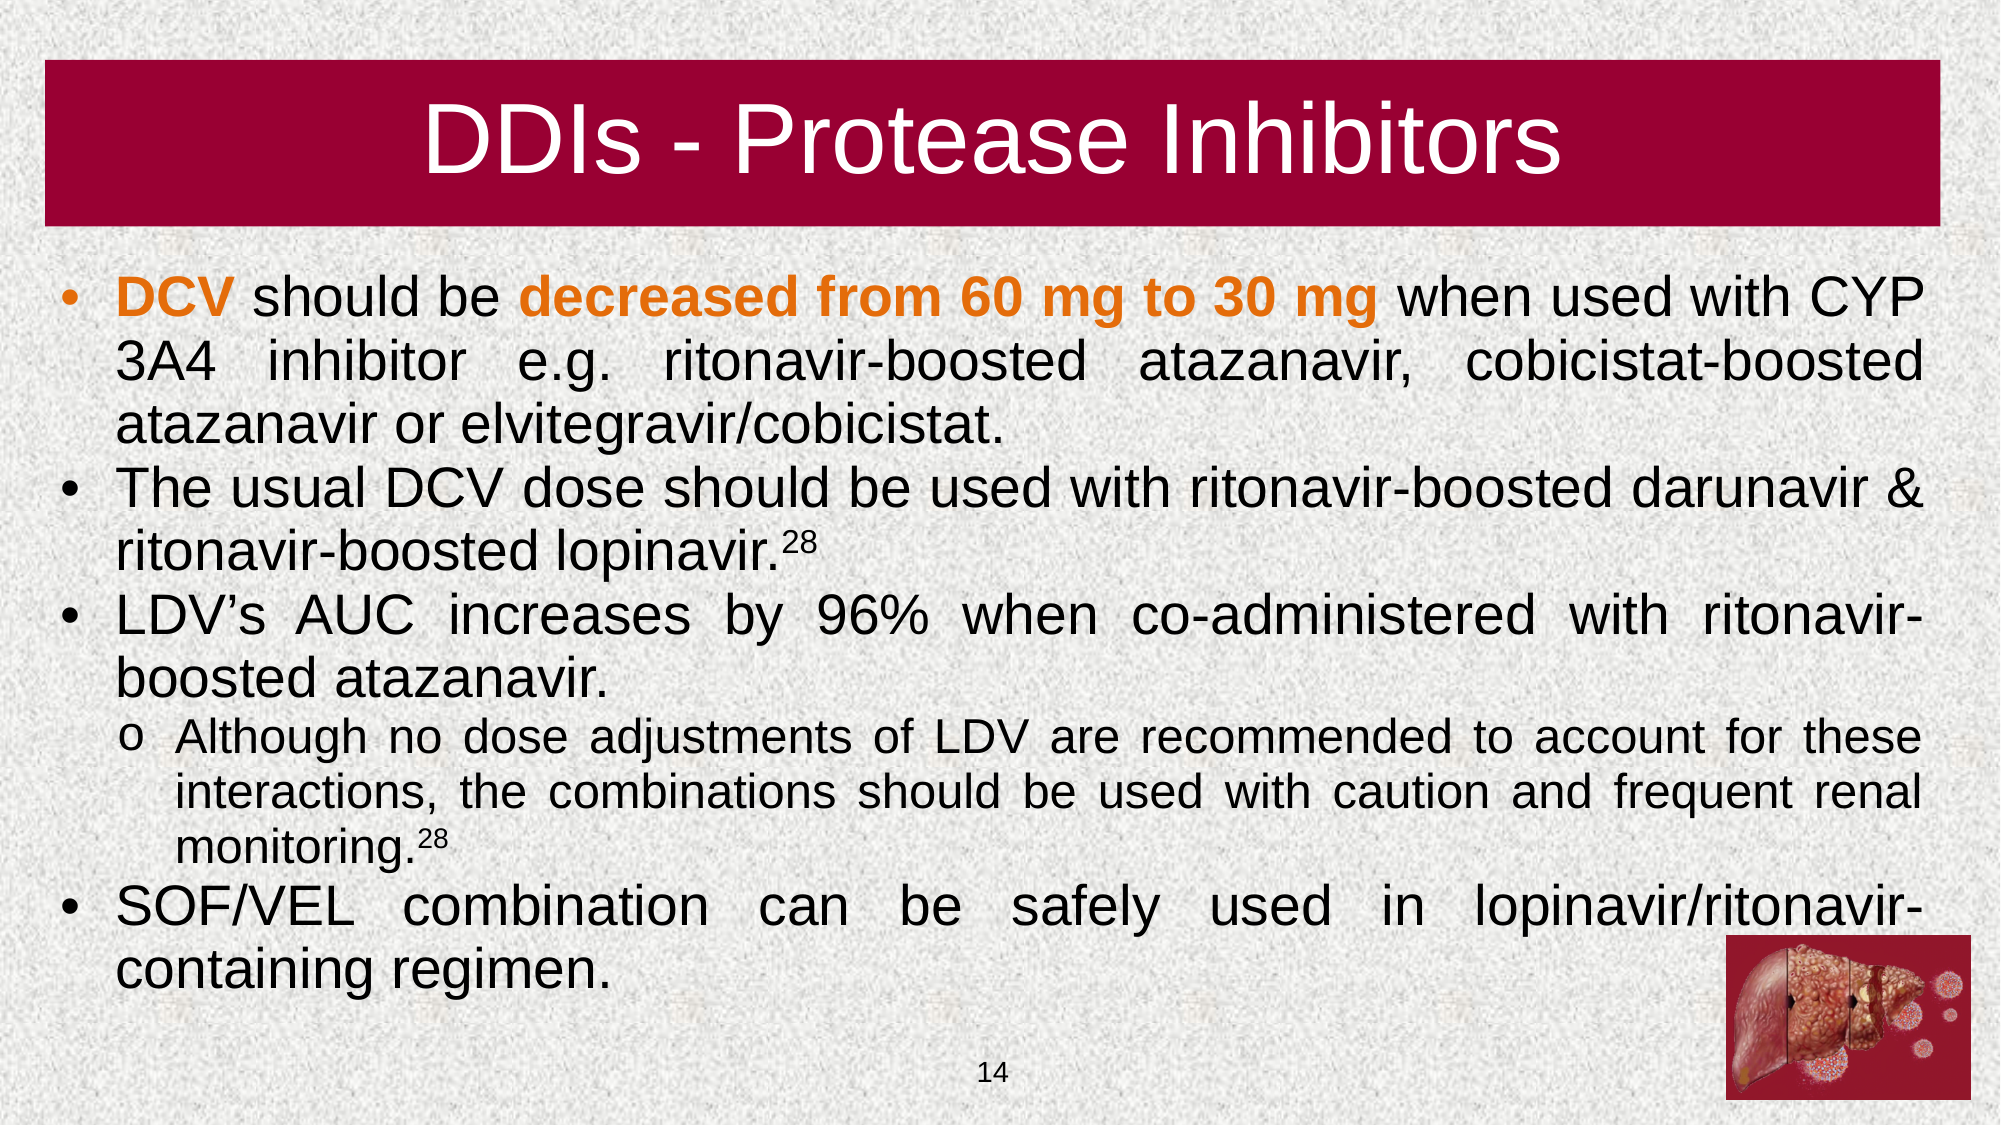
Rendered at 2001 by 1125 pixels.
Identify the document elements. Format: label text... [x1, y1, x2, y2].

list DCV should be decreased from 60 mg to 30 mg when used with CYP 3A4 inhibitor e.g. ritonavir-boosted atazanavir, cobicistat-boosted atazanavir or elvitegravir/cobicistat. The usual DCV dose should be used with ritonavir-boosted darunavir & ritonavir-boosted lopinavir.28 LDV’s AUC increases by 96% when co-administered with ritonavir-boosted atazanavir. Although no dose adjustments of LDV are recommended to account for these interactions, the combinations should be used with caution and frequent renal monitoring.28 SOF/VEL combination can be safely used in lopinavir/ritonavir-containing regimen. [45, 257, 1941, 1012]
text_box 14 [759, 1040, 1227, 1101]
text_box DDIs - Protease Inhibitors [45, 59, 1941, 227]
picture [0, 0, 2001, 1125]
